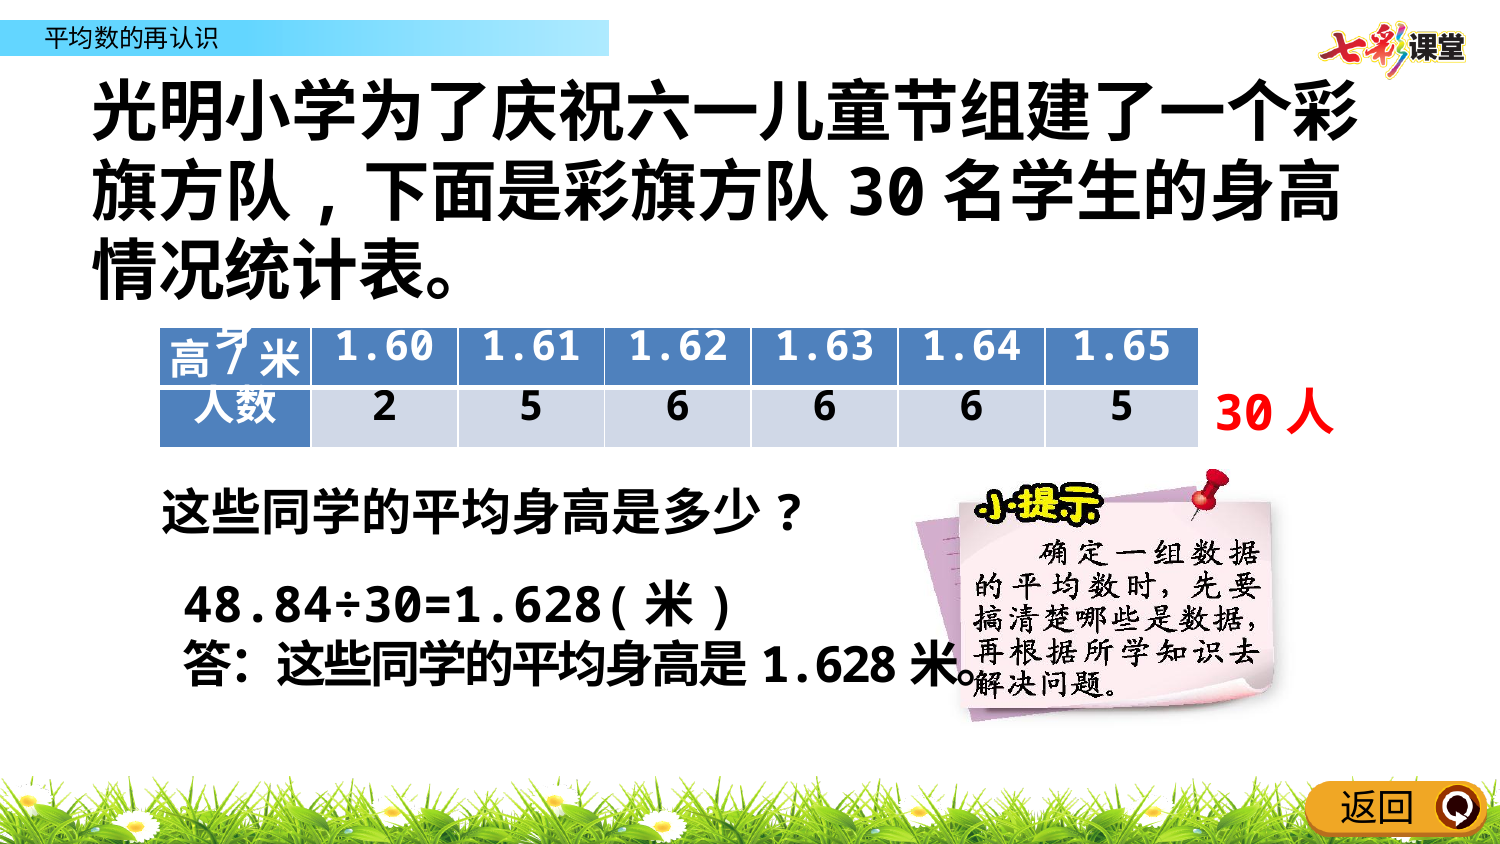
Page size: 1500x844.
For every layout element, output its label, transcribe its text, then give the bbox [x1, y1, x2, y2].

table_header 身高/米 [160, 328, 310, 385]
table_header 1.60 [312, 328, 457, 385]
table_header 1.61 [459, 328, 604, 385]
text_box 这些同学的平均身高是多少? [97, 473, 810, 548]
table_header 1.65 [1046, 328, 1198, 385]
table_cell 6 [605, 390, 750, 447]
text_box 48.84÷30=1.628(米) 答：这些同学的平均身高是1.628米。 [168, 565, 906, 700]
table_header 1.62 [605, 328, 750, 385]
table_header 1.63 [752, 328, 897, 385]
table_header 1.64 [899, 328, 1044, 385]
picture [0, 776, 1500, 844]
picture [911, 468, 1302, 730]
table_cell 6 [752, 390, 897, 447]
table_cell 5 [1046, 390, 1198, 447]
table_cell 5 [459, 390, 604, 447]
table_cell 6 [899, 390, 1044, 447]
picture [1316, 20, 1468, 80]
table_cell 2 [312, 390, 457, 447]
text_box 30人 [1199, 373, 1362, 448]
table_cell 人数 [160, 390, 310, 447]
text_box 光明小学为了庆祝六一儿童节组建了一个彩旗方队,下面是彩旗方队30名学生的身高情况统计表。 [76, 61, 1403, 316]
